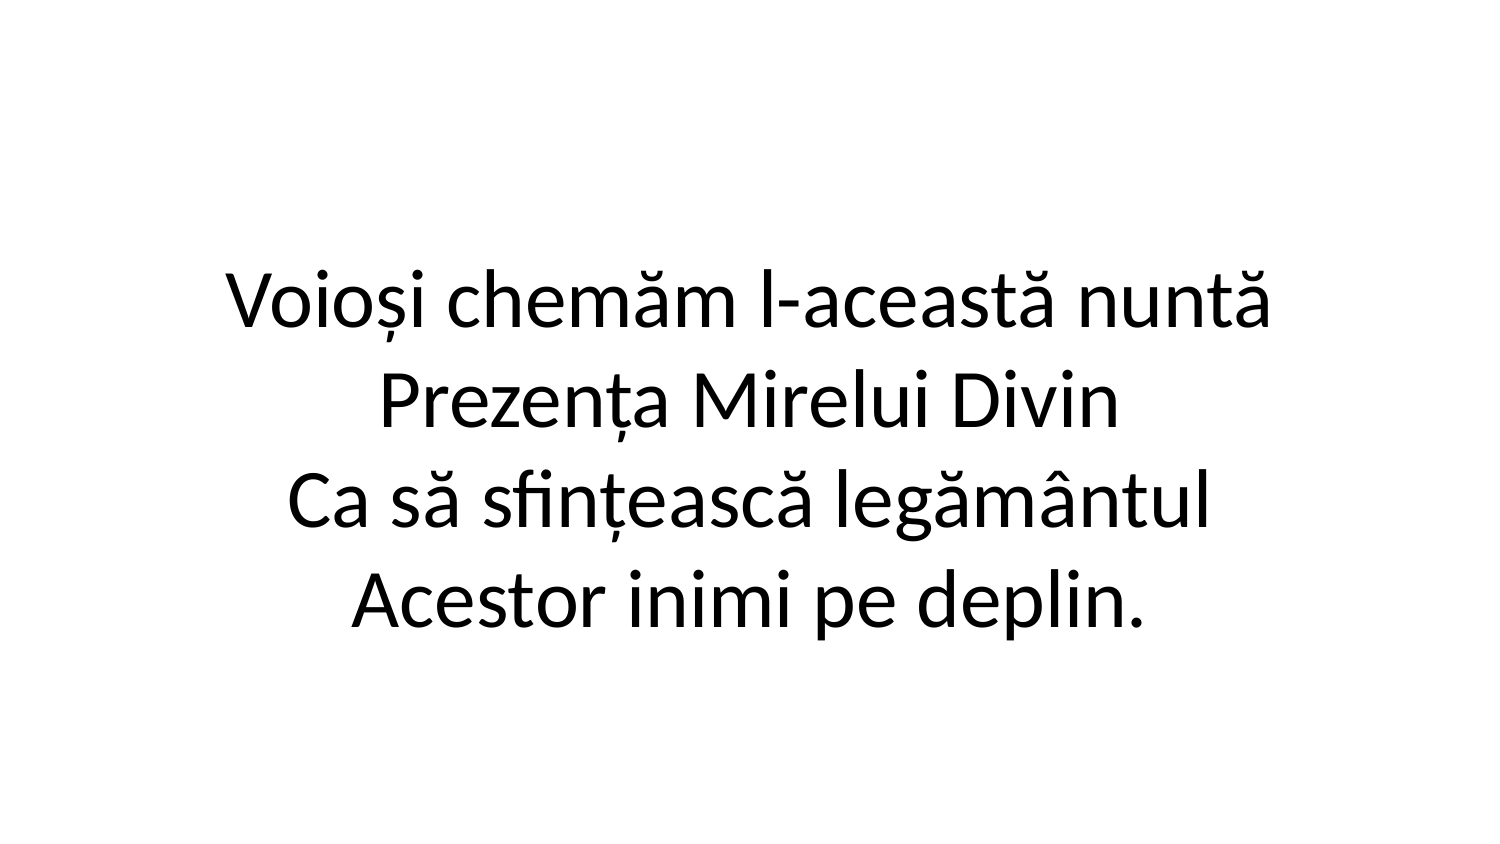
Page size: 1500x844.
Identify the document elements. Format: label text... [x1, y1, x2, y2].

text_box Voioși chemăm l-această nuntă Prezența Mirelui Divin Ca să sfințească legământul Acestor inimi pe deplin. [210, 192, 1290, 652]
